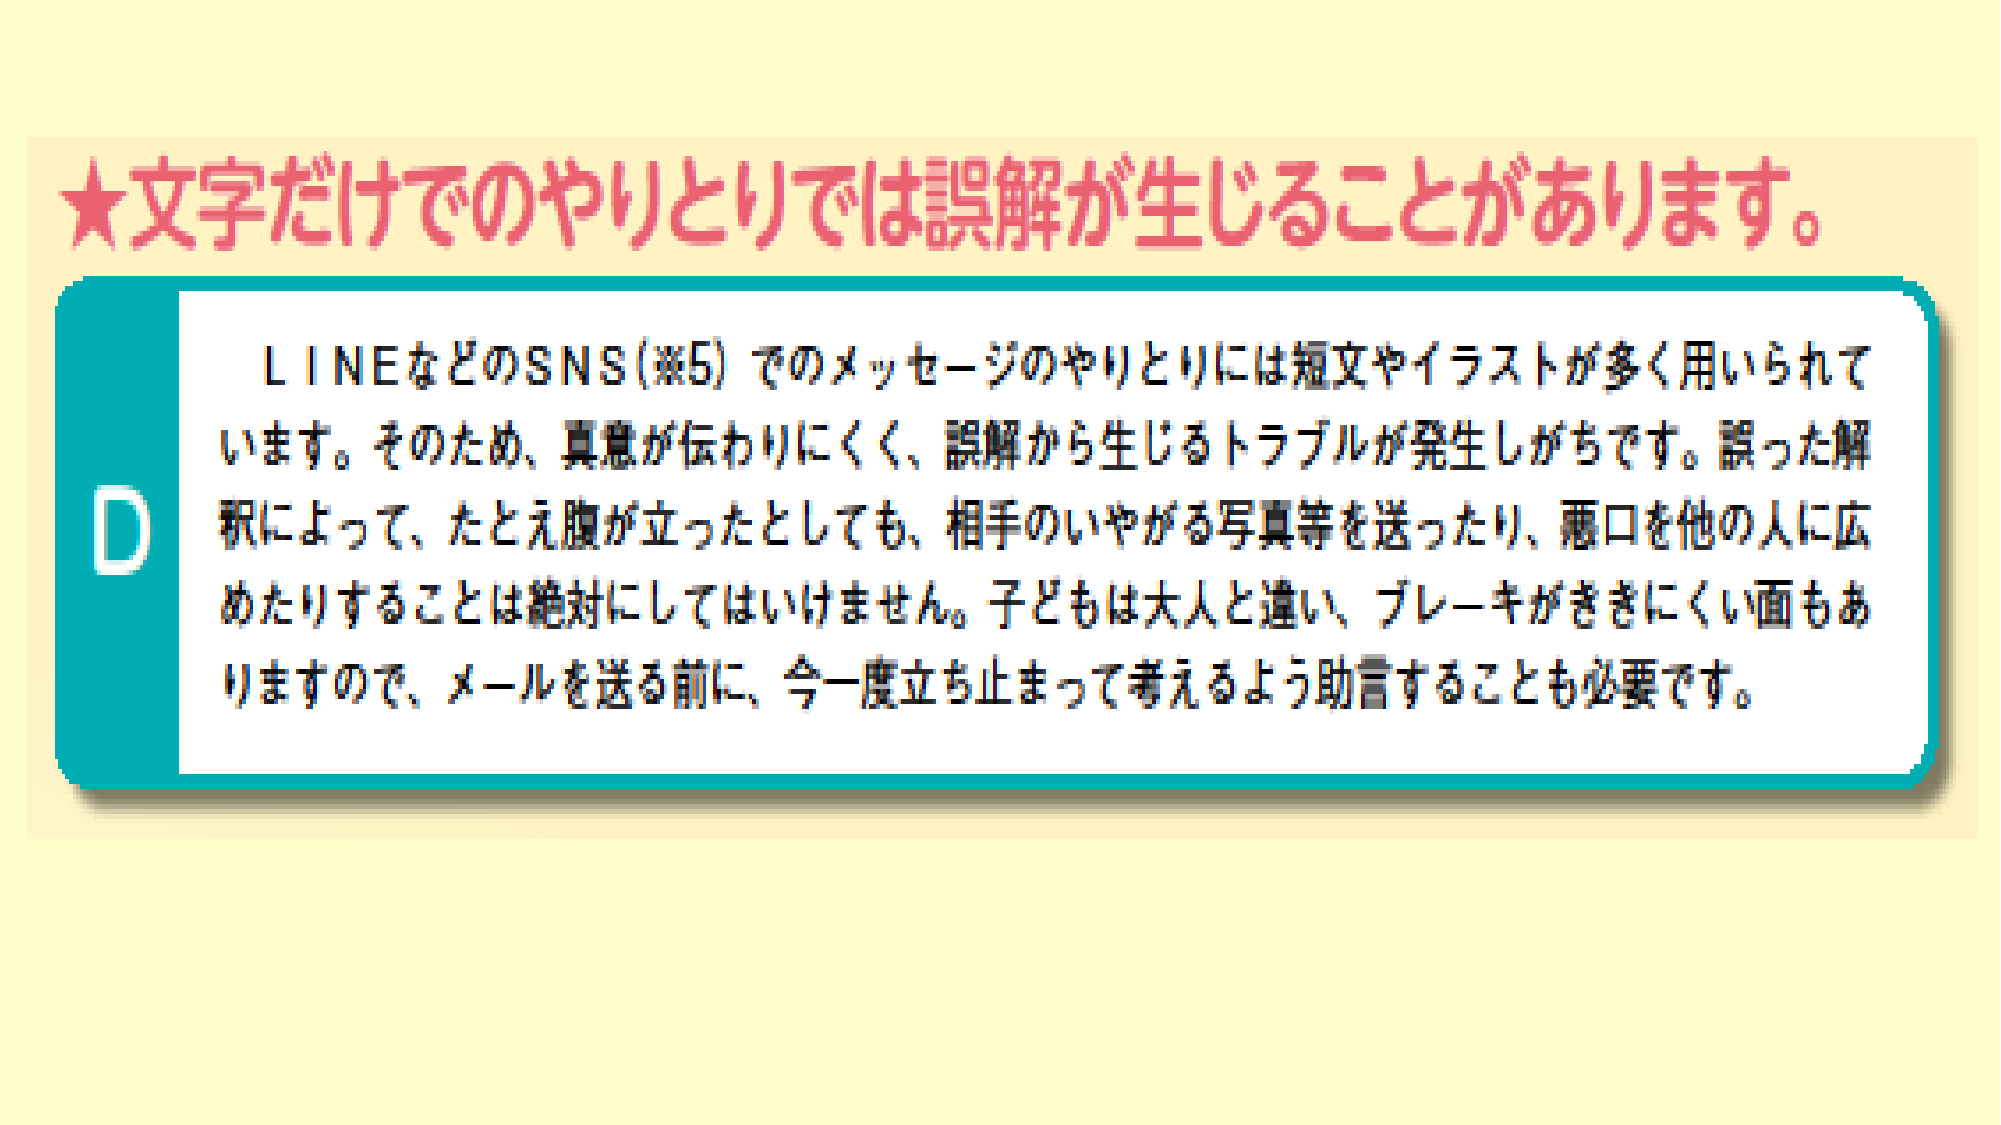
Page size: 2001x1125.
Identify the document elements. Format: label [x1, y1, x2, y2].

picture [27, 137, 1978, 839]
